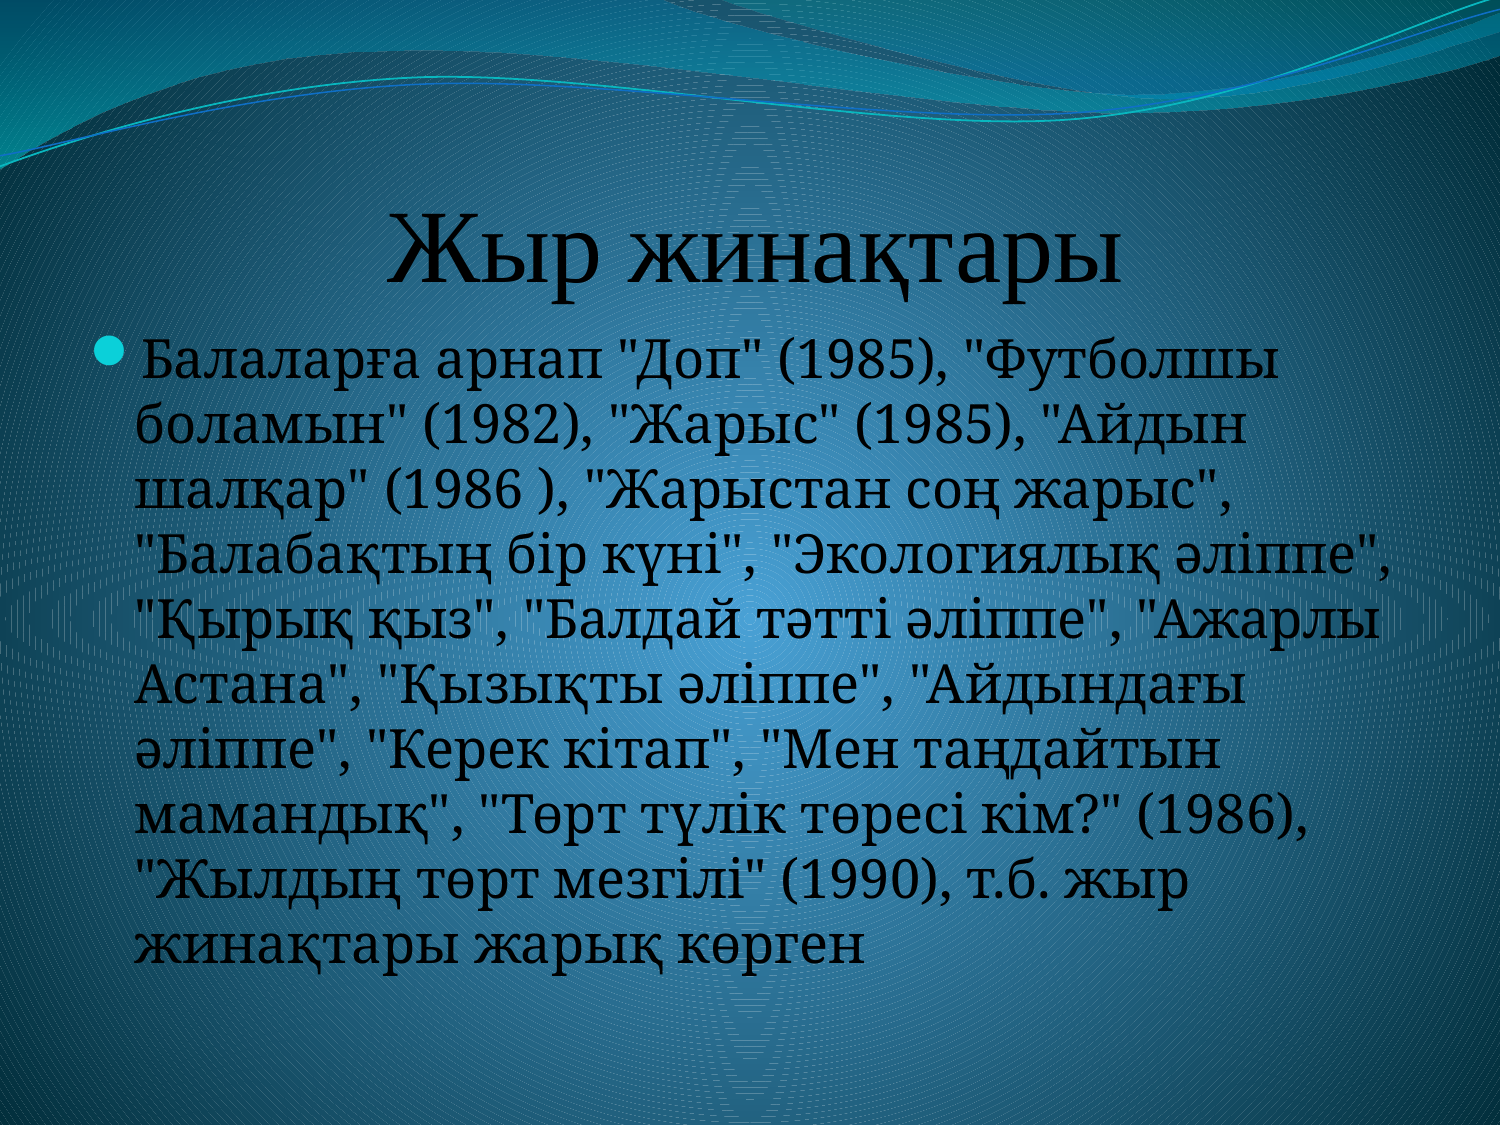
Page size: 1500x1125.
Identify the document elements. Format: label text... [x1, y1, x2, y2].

title Жыр жинақтары [75, 115, 1425, 303]
list Балаларға арнап "Доп" (1985), "Футболшы боламын" (1982), "Жарыс" (1985), "Айдын шалқар" (1986 ), "Жарыстан соң жарыс", "Балабақтың бір күні", "Экологиялық әліппе", "Қырық қыз", "Балдай тәтті әліппе", "Ажарлы Астана", "Қызықты әліппе", "Айдындағы әліппе", "Керек кітап", "Мен таңдайтын мамандық", "Төрт түлік төресі кім?" (1986), "Жылдың төрт мезгілі" (1990), т.б. жыр жинақтары жарық көрген [75, 317, 1425, 1038]
